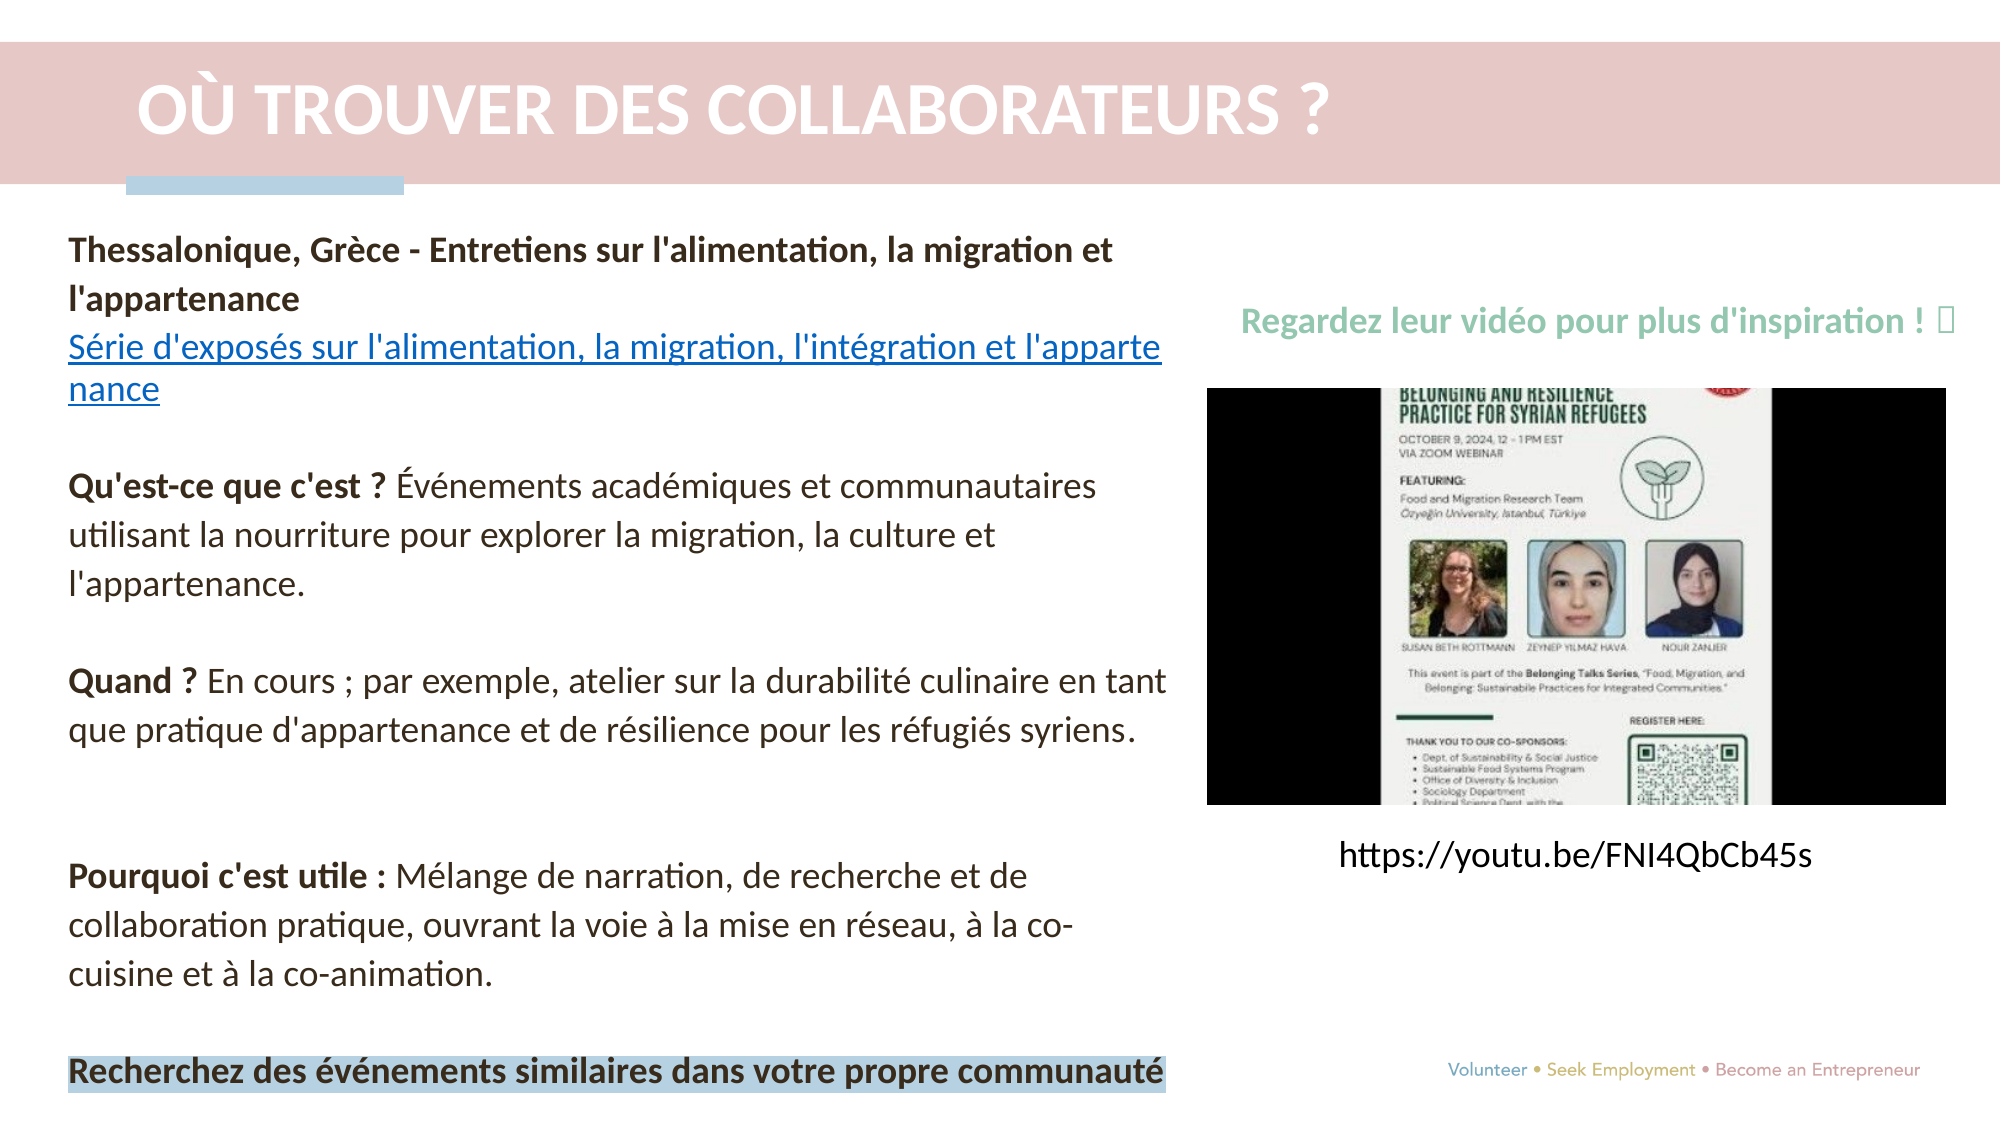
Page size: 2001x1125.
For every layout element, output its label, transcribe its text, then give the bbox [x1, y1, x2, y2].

list OÙ TROUVER DES COLLABORATEURS ? [123, 51, 1913, 170]
text_box Regardez leur vidéo pour plus d'inspiration !  [1226, 289, 2000, 349]
text_box https://youtu.be/FNI4QbCb45s [1323, 822, 2000, 883]
picture [1418, 1046, 1971, 1103]
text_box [1206, 387, 1947, 806]
list Thessalonique, Grèce - Entretiens sur l'alimentation, la migration et l'appartenance Série d'exposés sur l'alimentation, la migration, l'intégration et l'appartenance Qu'est-ce que c'est ? Événements académiques et communautaires utilisant la nourriture pour explorer la migration, la culture et l'appartenance. Quand ? En cours ; par exemple, atelier sur la durabilité culinaire en tant que pratique d'appartenance et de résilience pour les réfugiés syriens. Pourquoi c'est utile : Mélange de narration, de recherche et de collaboration pratique, ouvrant la voie à la mise en réseau, à la co-cuisine et à la co-animation. Recherchez des événements similaires dans votre propre communauté [53, 213, 1189, 980]
